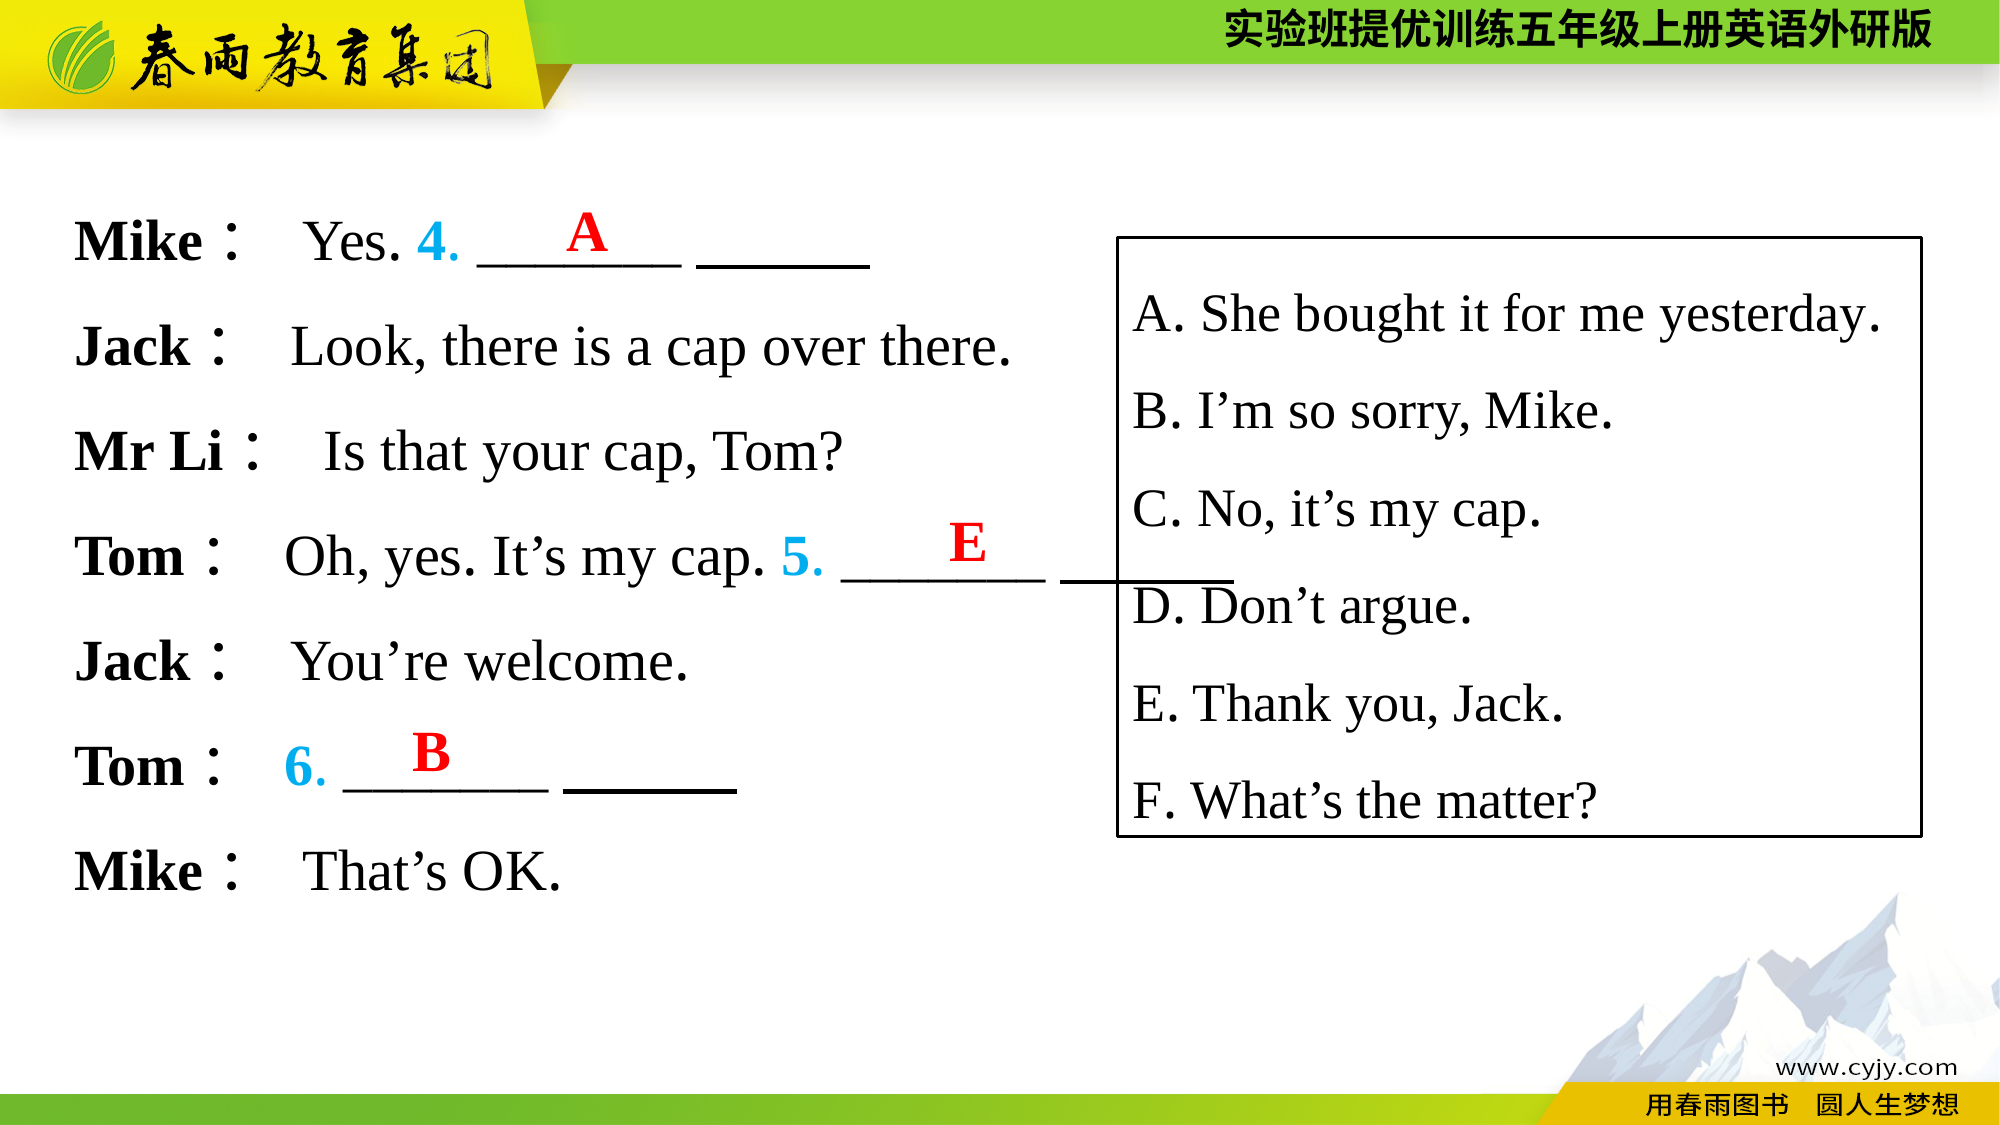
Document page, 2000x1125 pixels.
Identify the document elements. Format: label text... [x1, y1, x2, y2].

picture [0, 0, 2000, 1125]
text_box A. She bought it for me yesterday. B. I’m so sorry, Mike. C. No, it’s my cap. D. Don’t argue. E. Thank you, Jack. F. What’s the matter? [1117, 237, 1922, 837]
list Mike： Yes. 4. _______ Jack： Look, there is a cap over there. Mr Li： Is that your cap, Tom? Tom： Oh, yes. It’s my cap. 5. _______ Jack： You’re welcome. Tom： 6. _______ Mike： That’s OK. [59, 159, 1944, 917]
text_box A [551, 186, 624, 271]
text_box E [934, 495, 1004, 580]
text_box B [397, 705, 467, 791]
